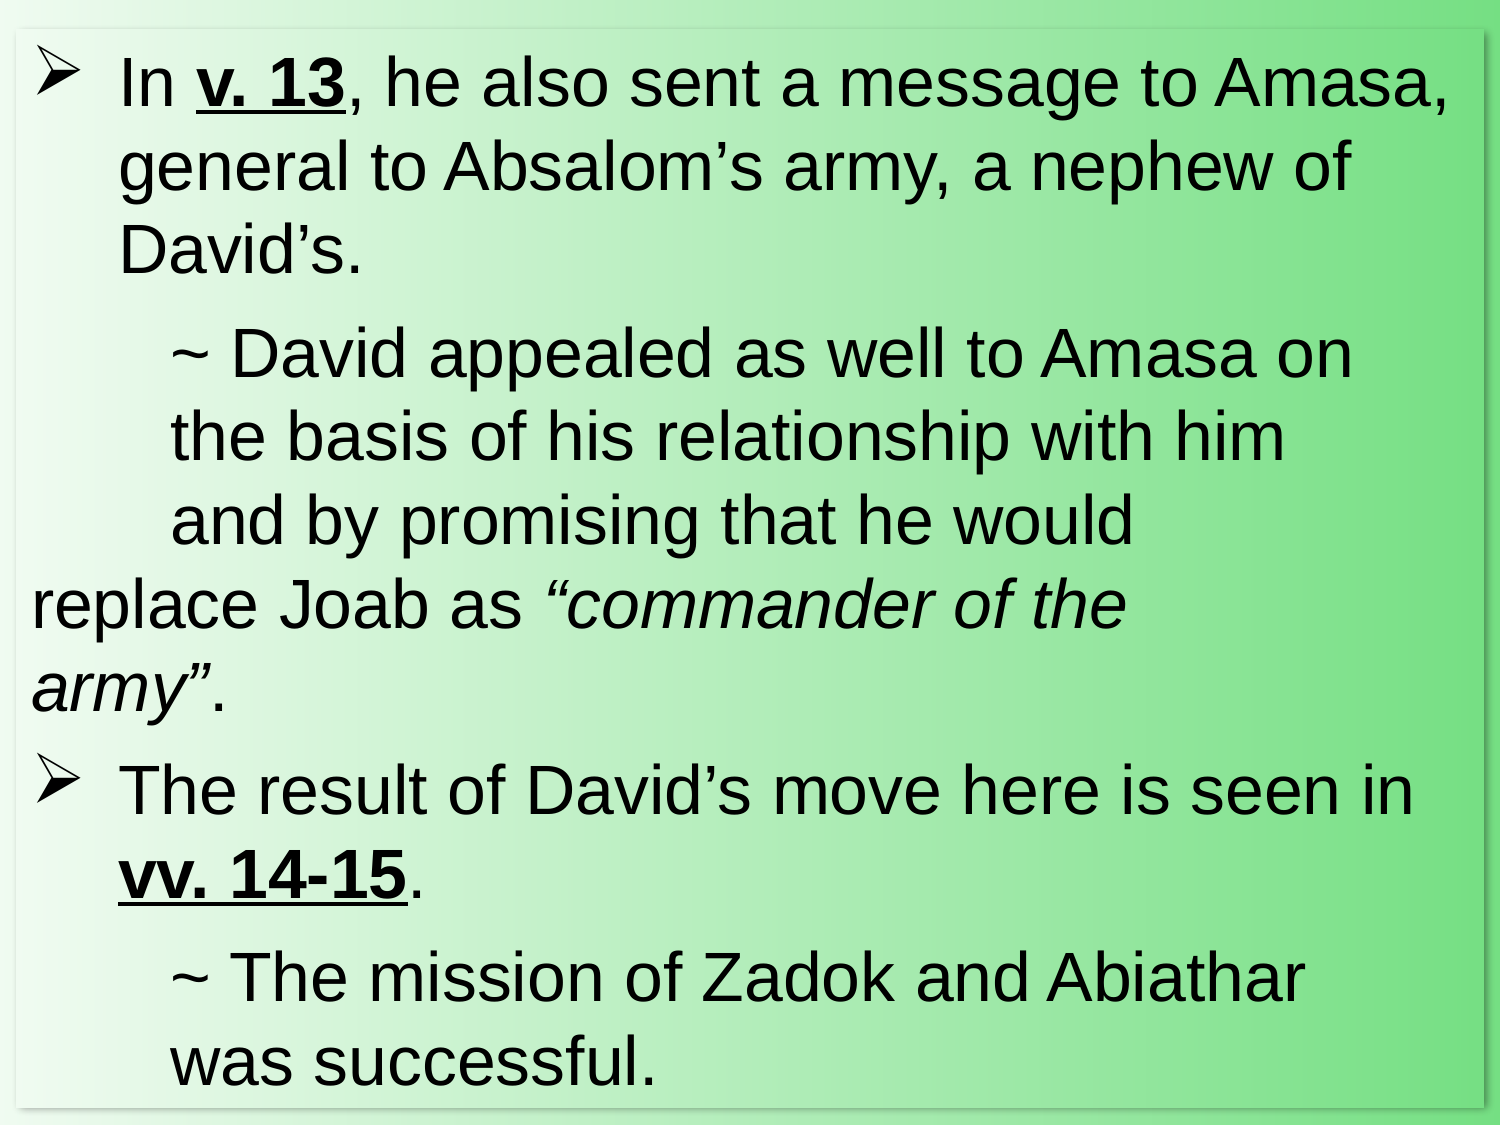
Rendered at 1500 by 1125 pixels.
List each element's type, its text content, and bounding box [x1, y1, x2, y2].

subtitle In v. 13, he also sent a message to Amasa, general to Absalom’s army, a nephew of David’s. ~ David appealed as well to Amasa on the basis of his relationship with him and by promising that he would replace Joab as “commander of the army”. The result of David’s move here is seen in vv. 14-15. ~ The mission of Zadok and Abiathar was successful. [16, 29, 1484, 1108]
